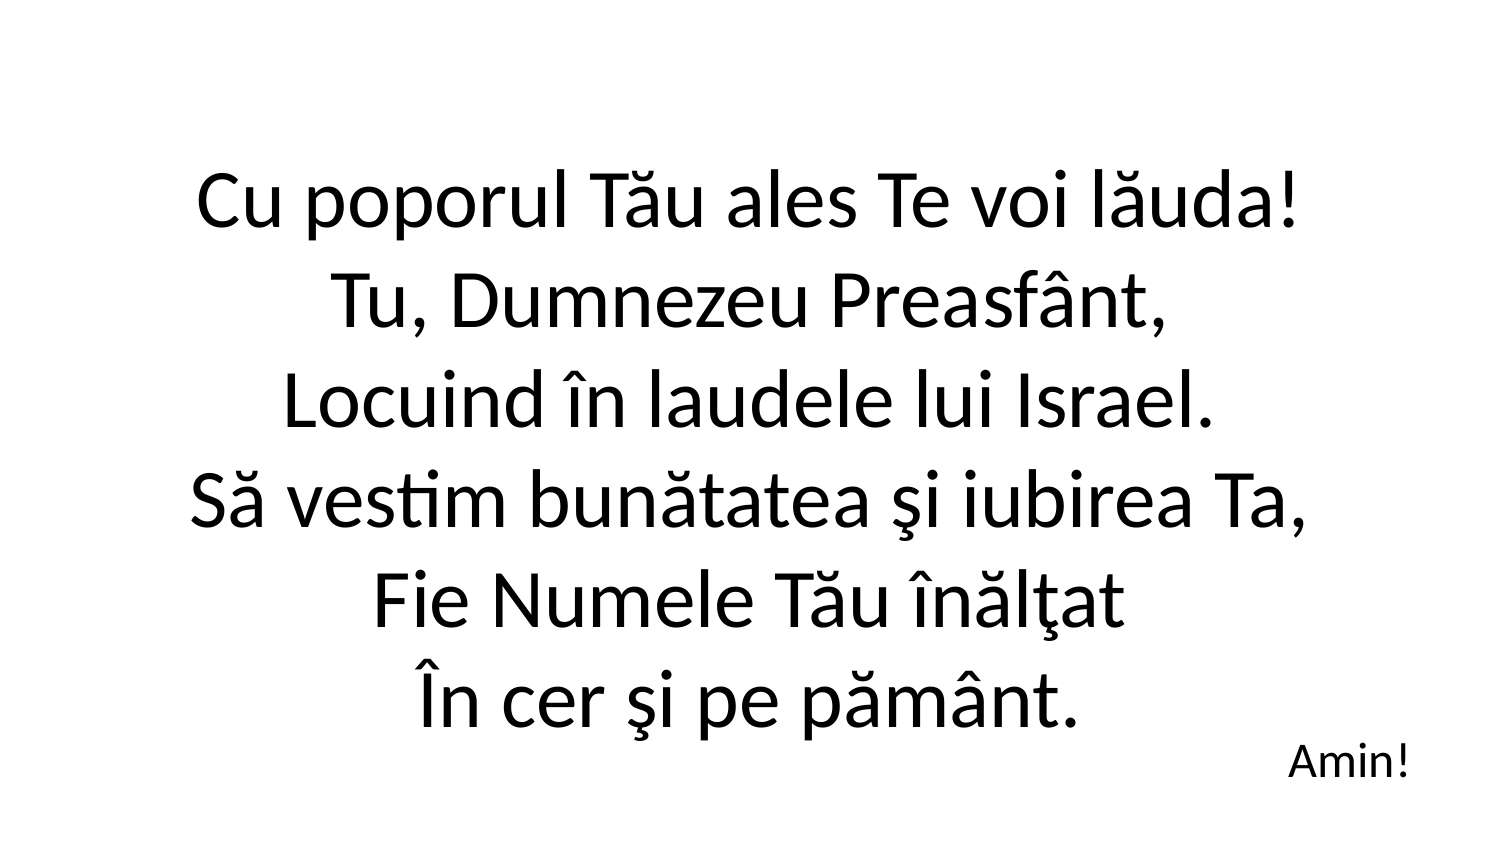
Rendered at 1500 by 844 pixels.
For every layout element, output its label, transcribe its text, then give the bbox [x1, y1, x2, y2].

text_box Cu poporul Tău ales Te voi lăuda! Tu, Dumnezeu Preasfânt, Locuind în laudele lui Israel. Să vestim bunătatea şi iubirea Ta, Fie Numele Tău înălţat În cer şi pe pământ. [174, 92, 1326, 752]
text_box Amin! [1273, 674, 1427, 795]
